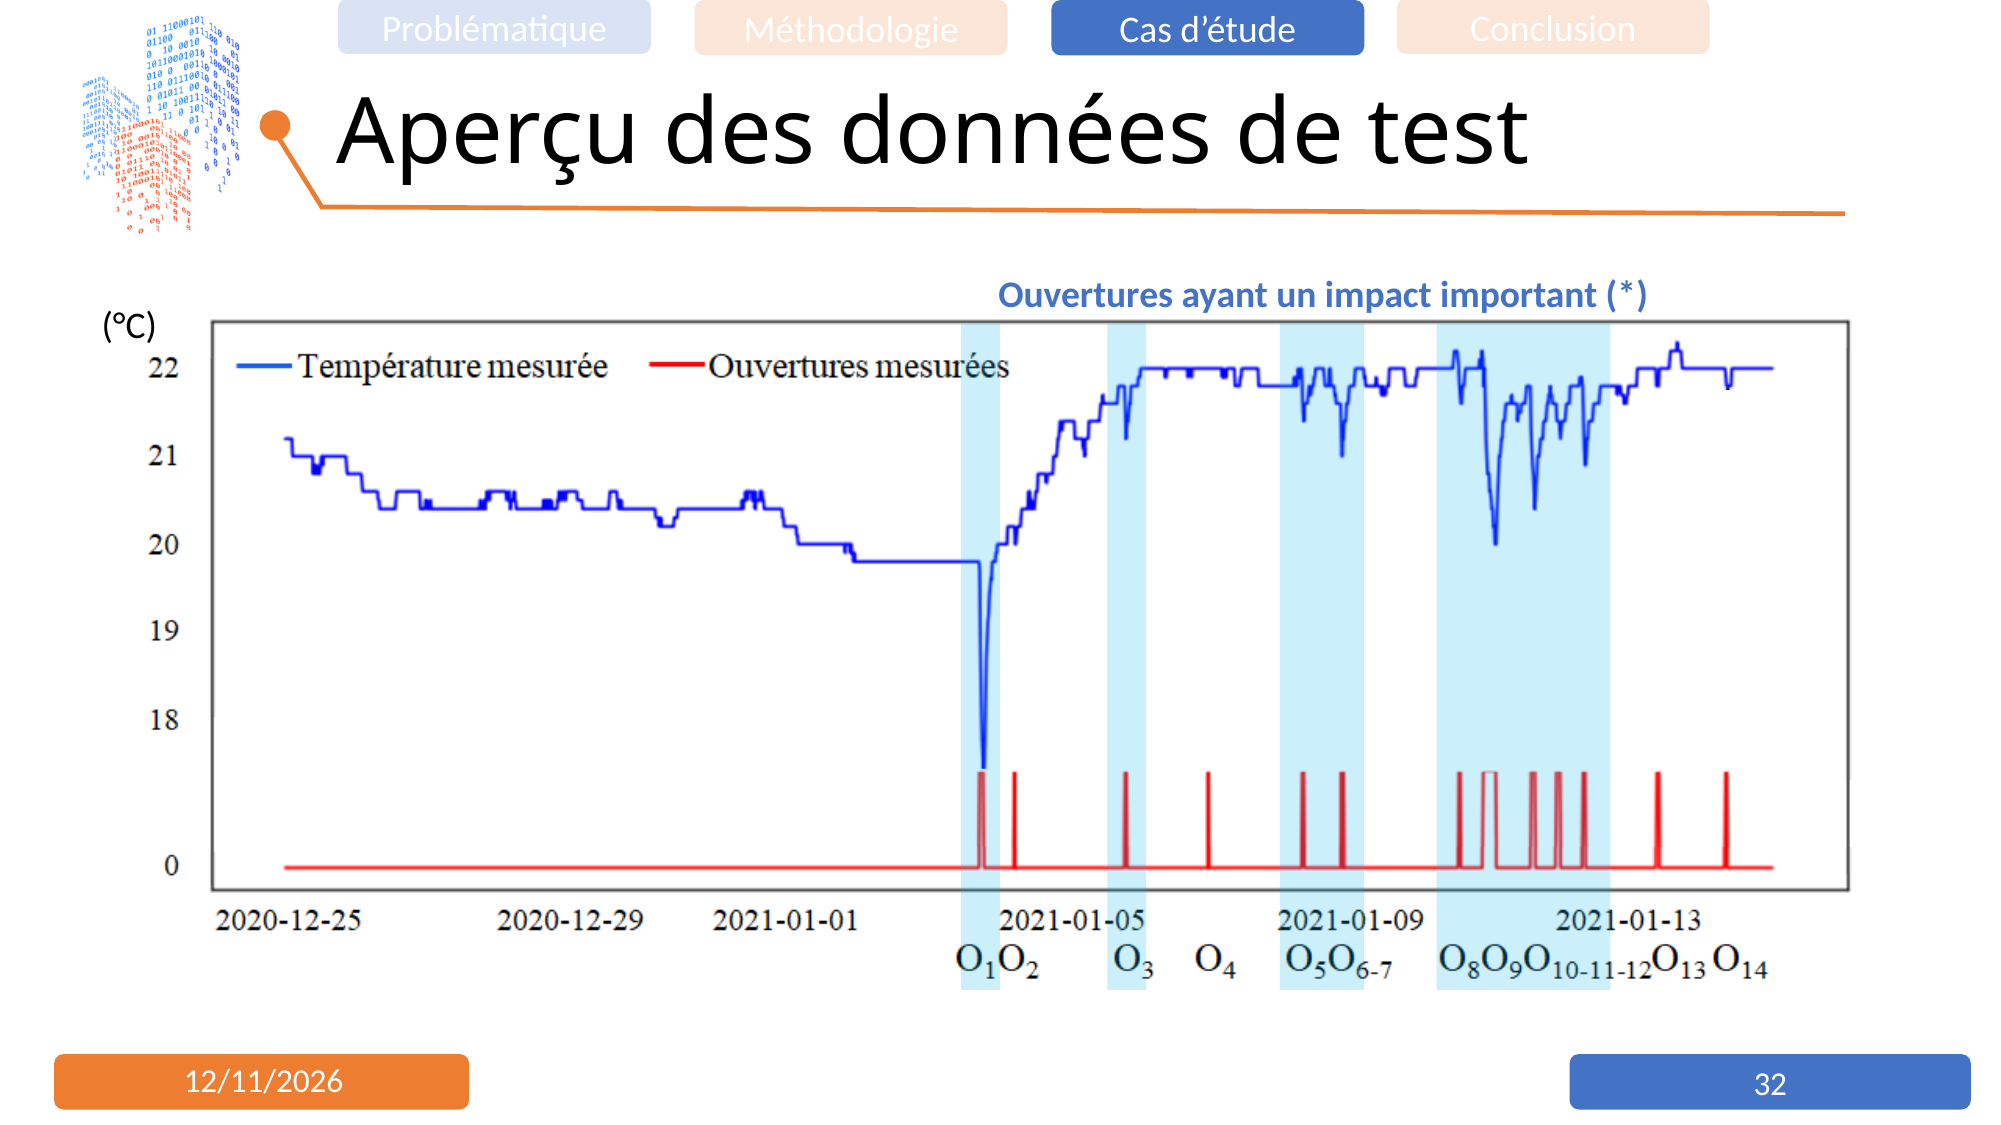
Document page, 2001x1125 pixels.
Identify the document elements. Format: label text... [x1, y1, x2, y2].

text_box Méthodologie [693, 0, 1009, 57]
text_box Ouvertures ayant un impact important (*) [983, 263, 1664, 298]
slide_number 32 [1569, 1054, 1971, 1110]
text_box Conclusion [1395, 0, 1711, 56]
text_box (°C) [86, 293, 172, 354]
text_box Cas d’étude [1050, 0, 1366, 57]
picture [125, 298, 1875, 1004]
title Aperçu des données de test [321, 76, 1863, 184]
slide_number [57, 1049, 470, 1110]
text_box Problématique [336, 0, 652, 56]
picture [57, 0, 260, 253]
